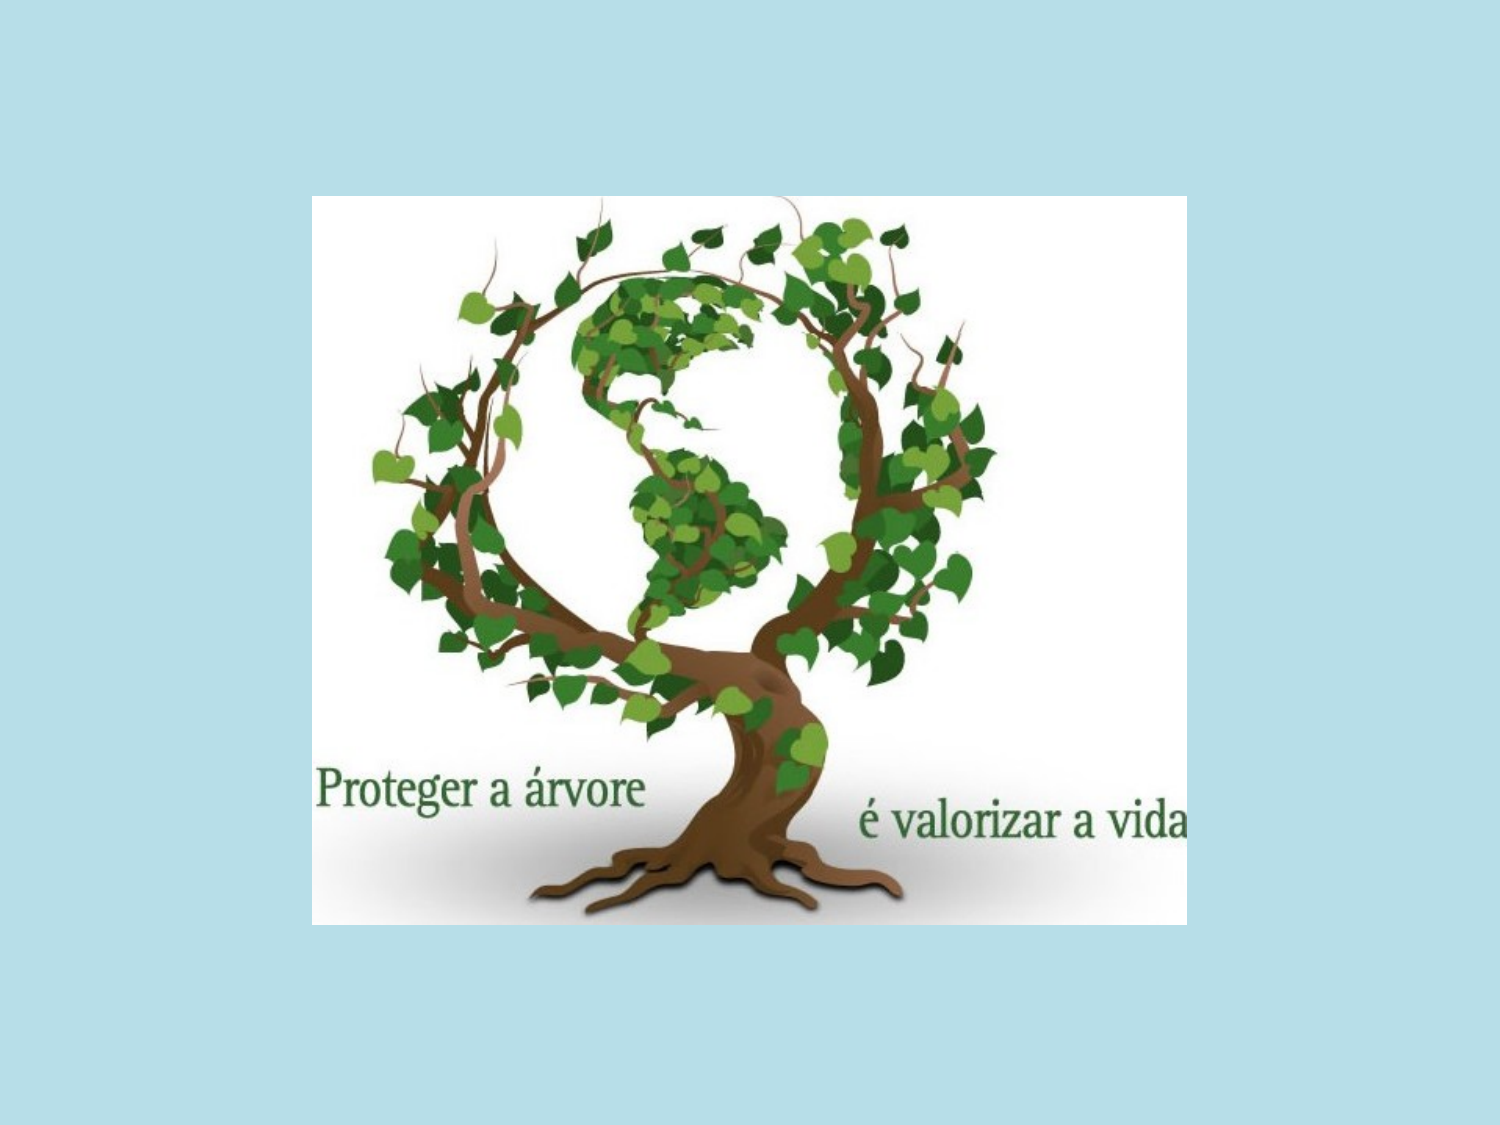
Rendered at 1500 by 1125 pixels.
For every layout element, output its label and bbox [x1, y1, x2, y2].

picture [312, 195, 1187, 925]
